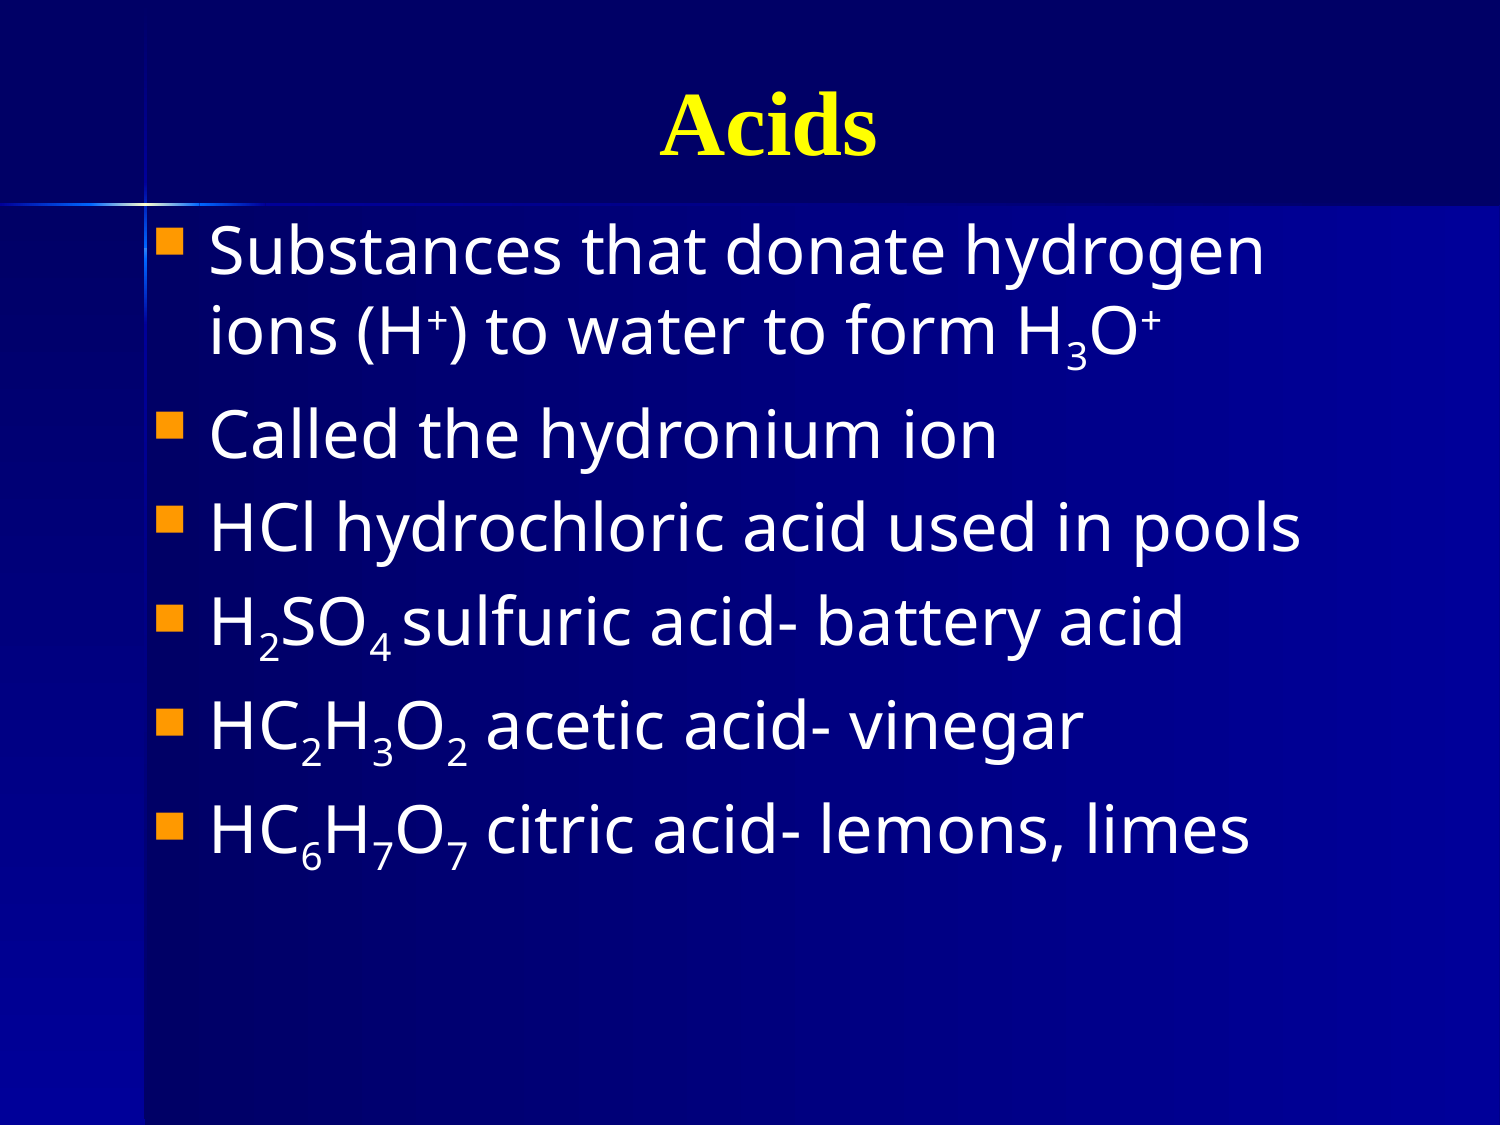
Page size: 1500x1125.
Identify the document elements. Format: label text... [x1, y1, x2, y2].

title Acids [149, 49, 1388, 188]
list Substances that donate hydrogen ions (H+) to water to form H3O+ Called the hydronium ion HCl hydrochloric acid used in pools H2SO4 sulfuric acid- battery acid HC2H3O2 acetic acid- vinegar HC6H7O7 citric acid- lemons, limes [137, 199, 1413, 1001]
